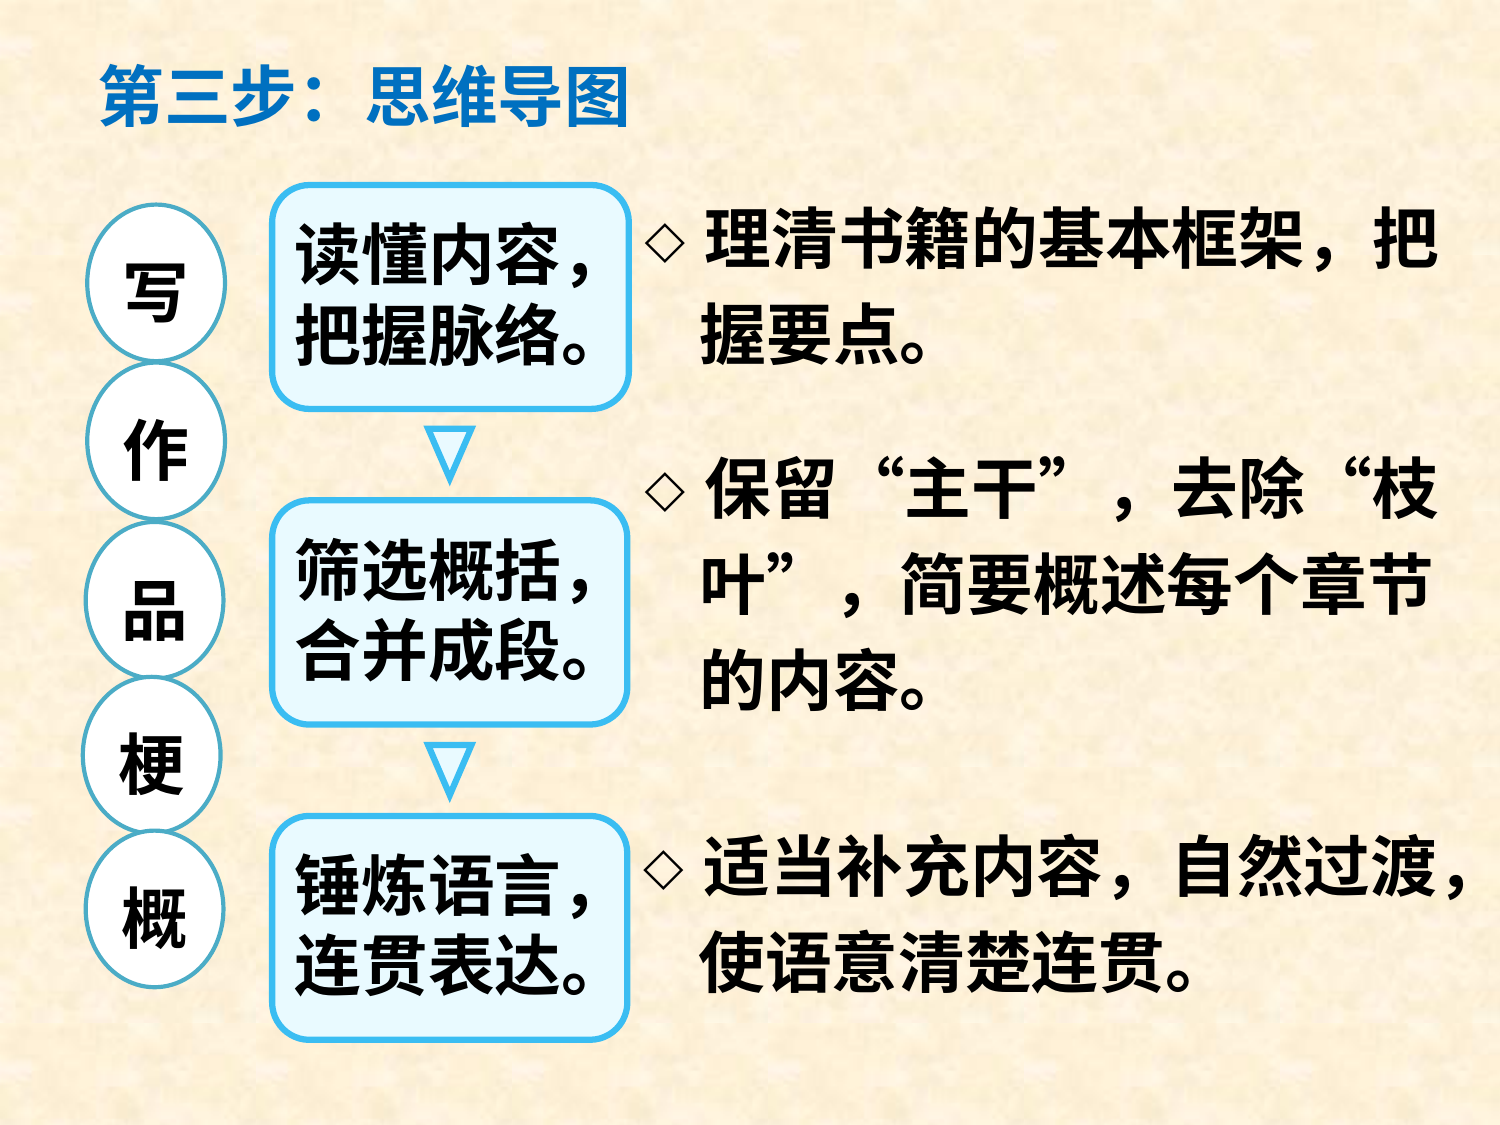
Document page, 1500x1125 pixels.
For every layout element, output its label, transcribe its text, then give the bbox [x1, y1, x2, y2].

text_box [428, 428, 472, 479]
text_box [82, 203, 226, 988]
text_box 第三步：思维导图 [82, 31, 700, 142]
text_box 适当补充内容，自然过渡，使语意清楚连贯。 [608, 801, 1454, 1009]
text_box 筛选概括，合并成段。 [272, 500, 610, 725]
text_box 理清书籍的基本框架，把握要点。 [610, 173, 1466, 381]
text_box 锤炼语言，连贯表达。 [272, 815, 627, 1040]
picture [0, 0, 1500, 1125]
text_box 读懂内容，把握脉络。 [272, 185, 628, 409]
text_box [428, 745, 472, 796]
text_box 保留“主干”，去除“枝叶”，简要概述每个章节的内容。 [610, 423, 1466, 726]
